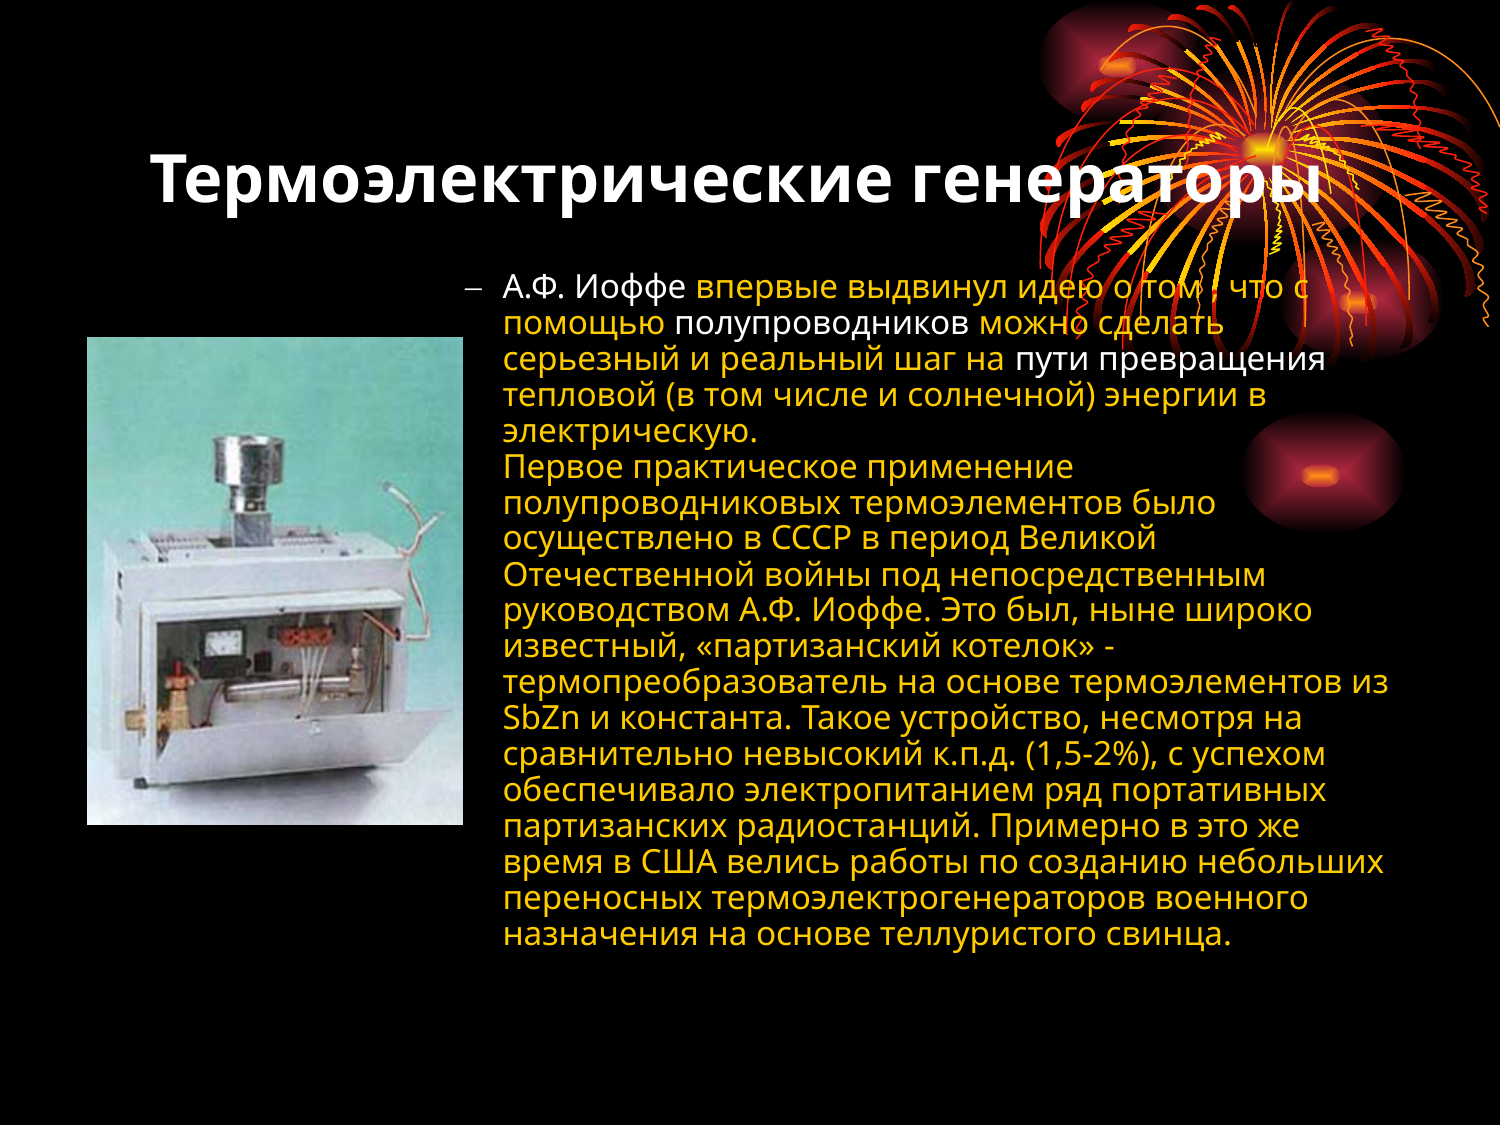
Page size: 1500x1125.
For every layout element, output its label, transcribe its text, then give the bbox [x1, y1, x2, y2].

title Термоэлектрические генераторы [112, 49, 1388, 290]
list А.Ф. Иоффе впервые выдвинул идею о том , что с помощью полупроводников можно сделать серьезный и реальный шаг на пути превращения тепловой (в том числе и солнечной) энергии в электрическую. Первое практическое применение полупроводниковых термоэлементов было осуществлено в СССР в период Великой Отечественной войны под непосредственным руководством А.Ф. Иоффе. Это был, ныне широко известный, «партизанский котелок» - термопреобразователь на основе термоэлементов из SbZn и константа. Такое устройство, несмотря на сравнительно невысокий к.п.д. (1,5-2%), с успехом обеспечивало электропитанием ряд портативных партизанских радиостанций. Примерно в это же время в США велись работы по созданию небольших переносных термоэлектрогенераторов военного назначения на основе теллуристого свинца. [149, 262, 1426, 1001]
picture [87, 337, 463, 826]
